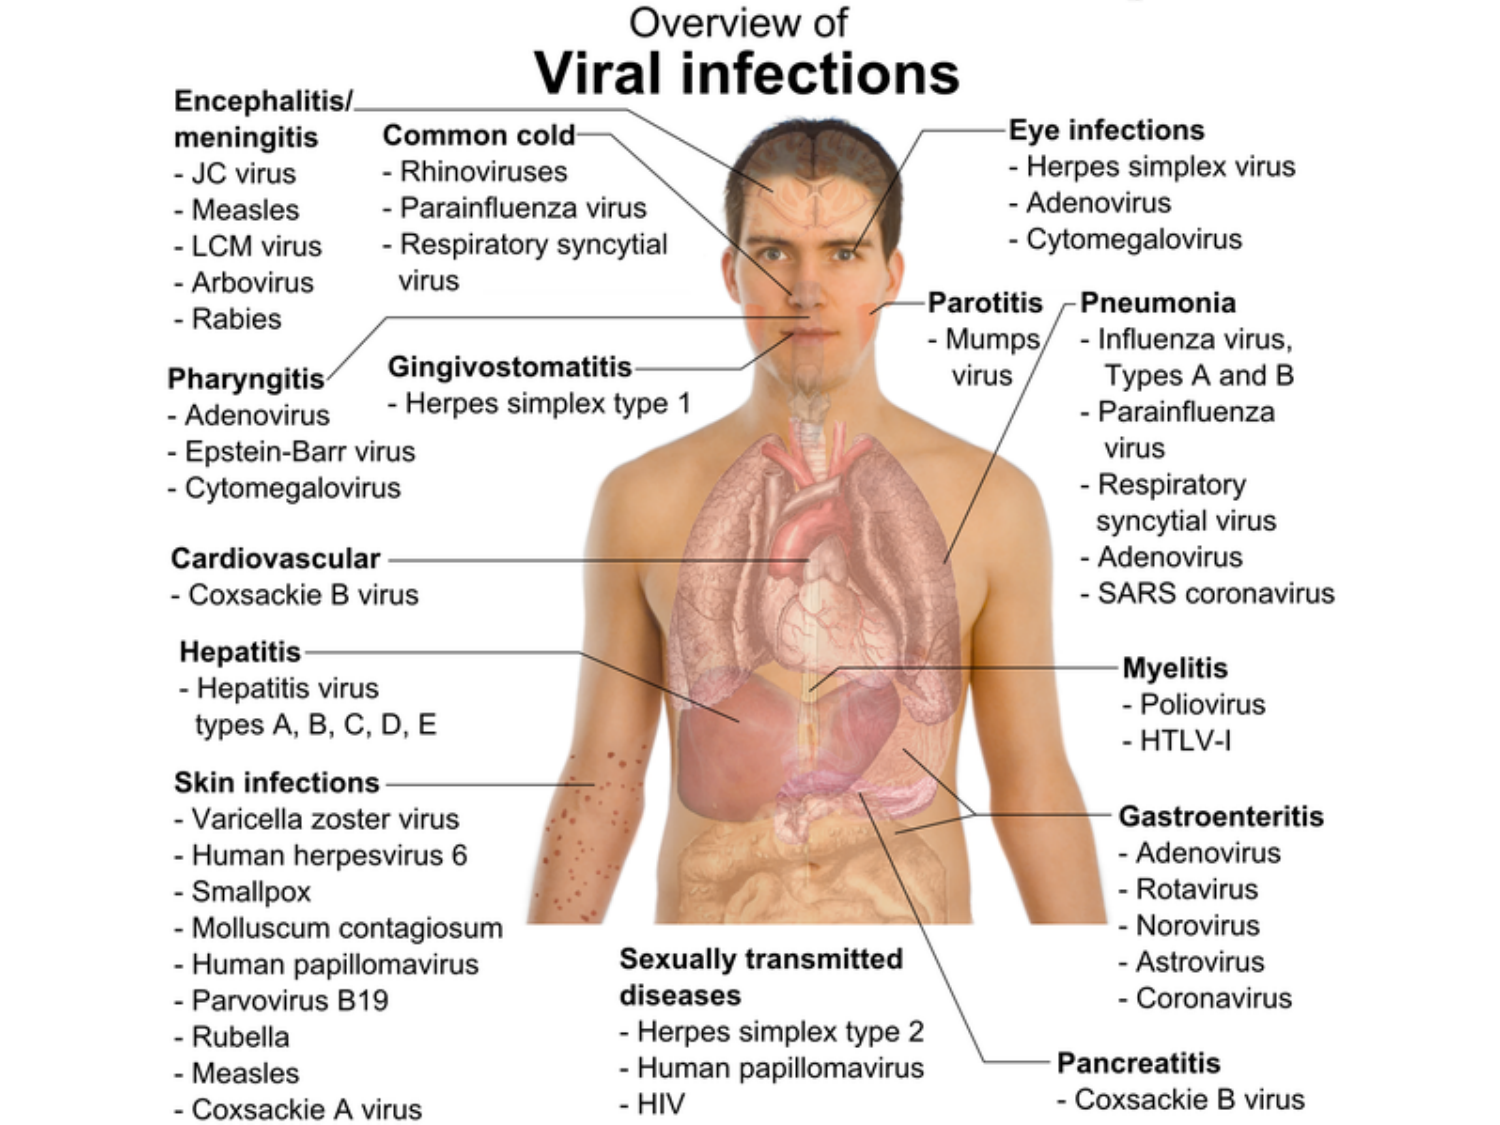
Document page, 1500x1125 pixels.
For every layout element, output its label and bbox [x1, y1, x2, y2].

picture [160, 0, 1339, 1125]
